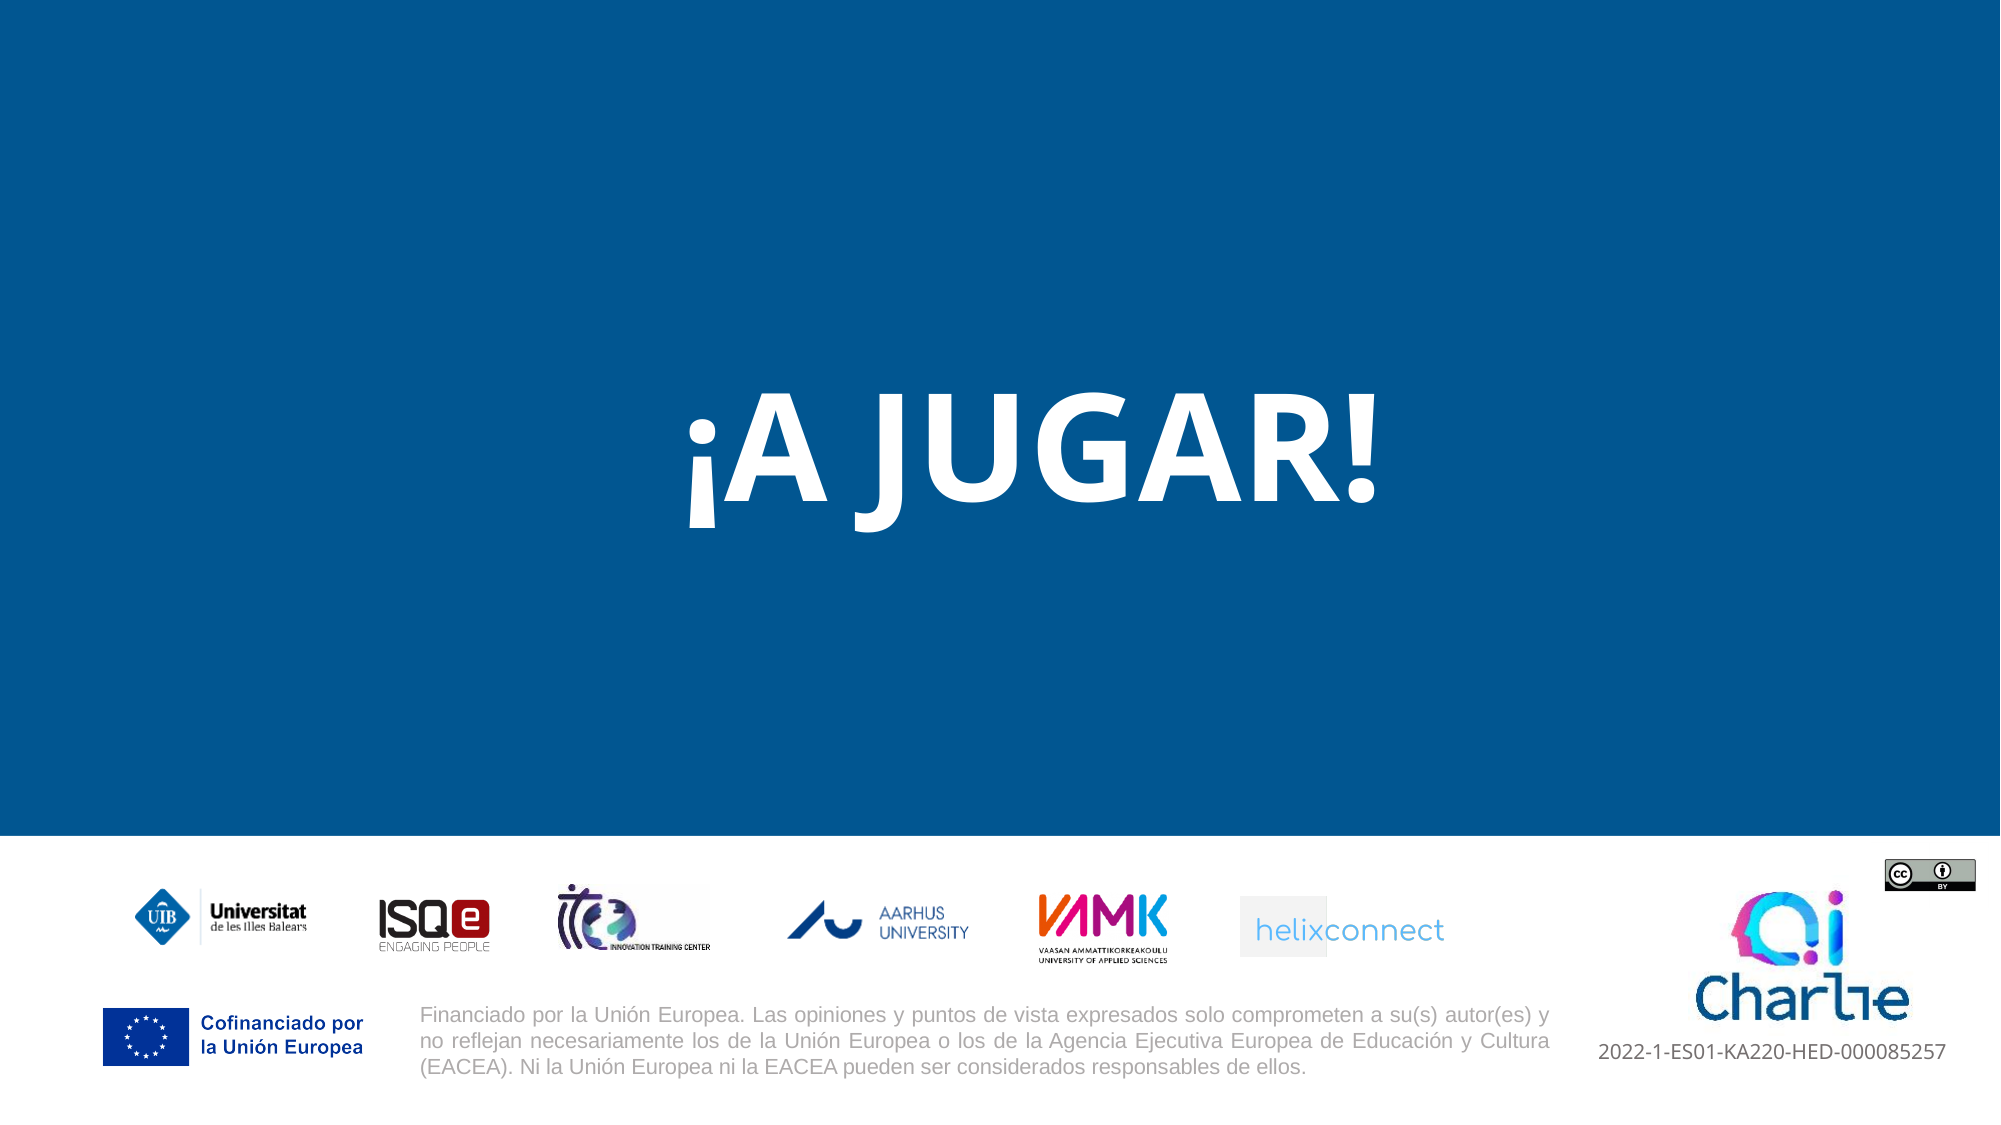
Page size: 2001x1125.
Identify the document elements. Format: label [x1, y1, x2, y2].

text_box [0, 0, 2000, 1125]
picture [1871, 842, 1990, 908]
